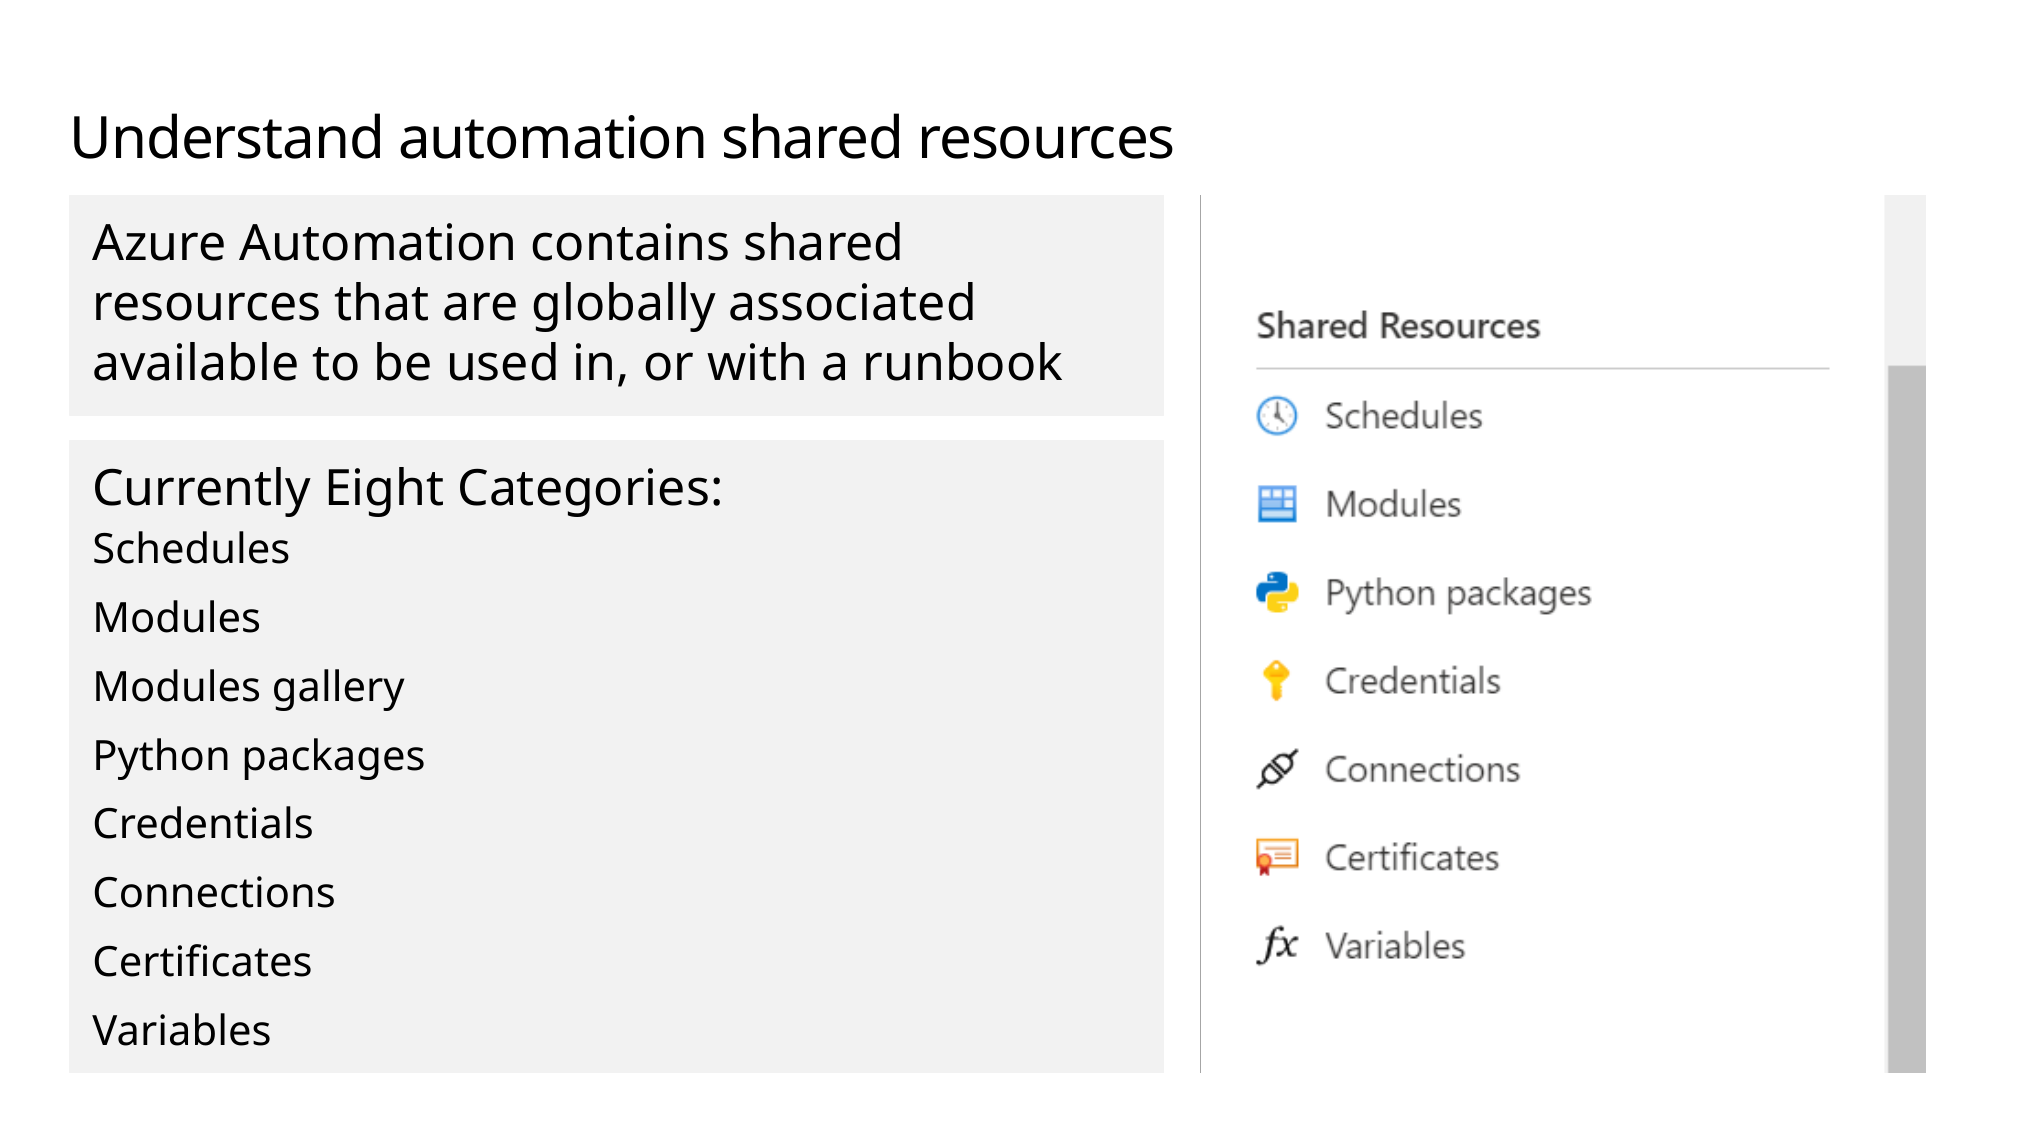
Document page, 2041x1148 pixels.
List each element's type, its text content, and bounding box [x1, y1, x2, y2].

title Understand automation shared resources [70, 103, 1969, 172]
text_box Currently Eight Categories: Schedules Modules Modules gallery Python packages Credentials Connections Certificates Variables [69, 440, 1164, 1073]
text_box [1200, 195, 1927, 1074]
text_box Azure Automation contains shared resources that are globally associated available to be used in, or with a runbook [69, 195, 1164, 416]
